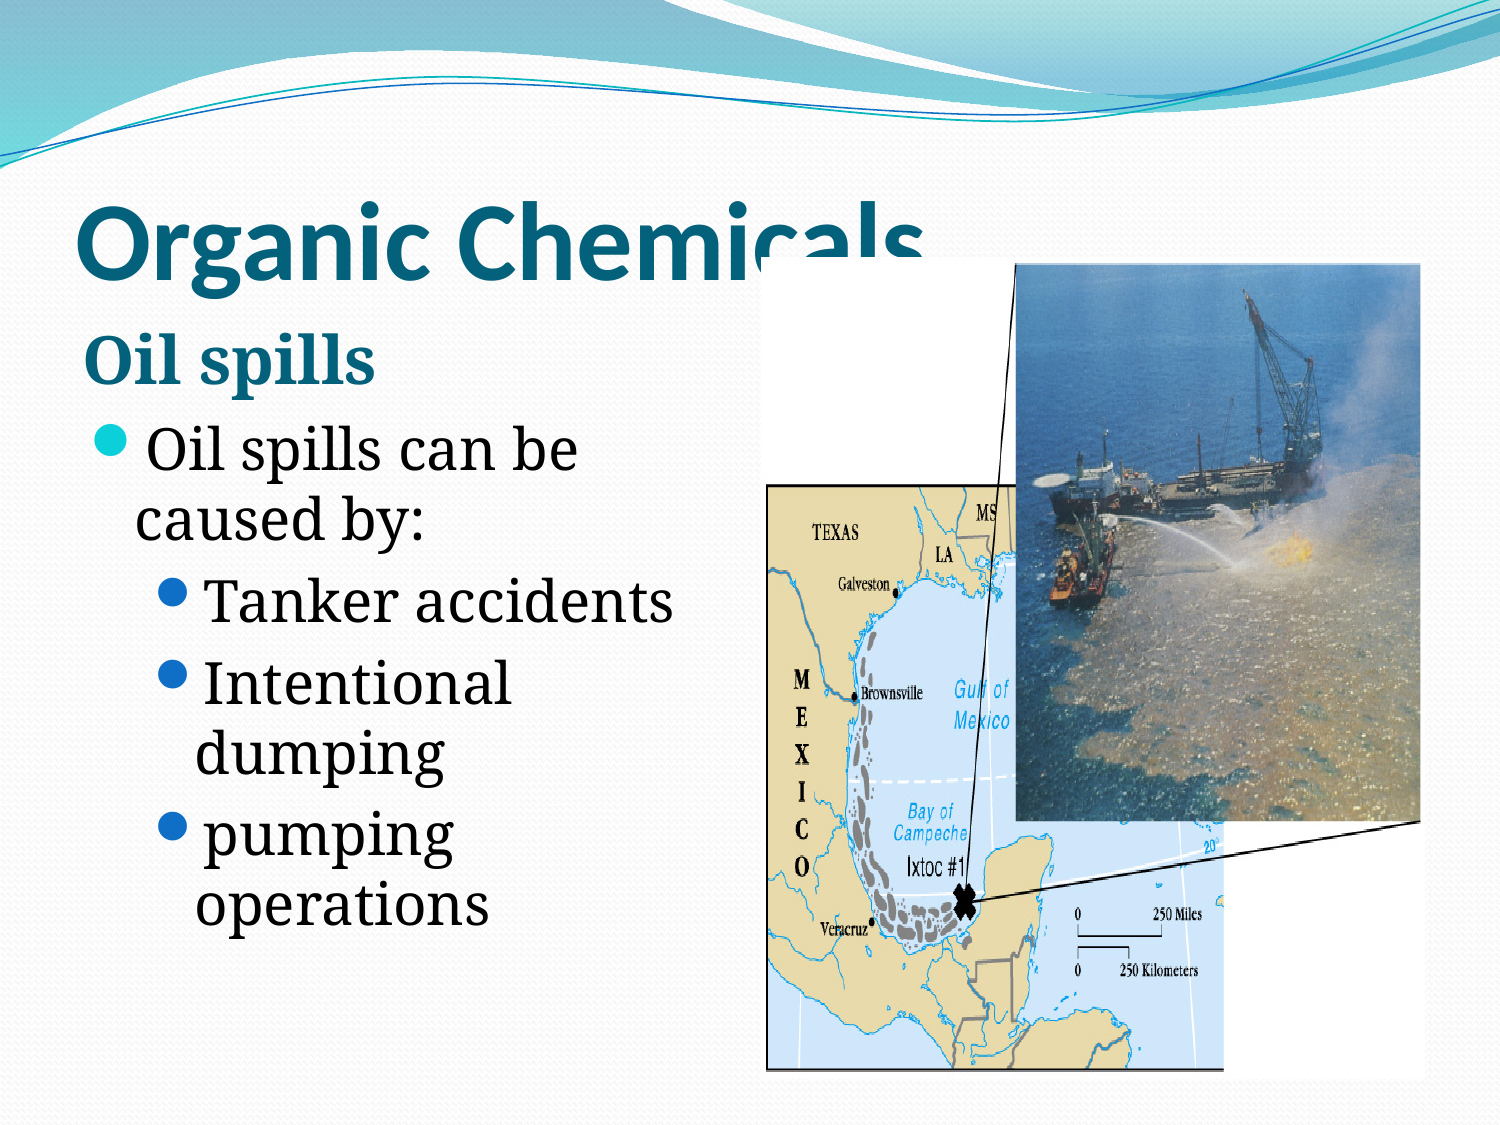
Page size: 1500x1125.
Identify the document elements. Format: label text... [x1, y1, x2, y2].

list Oil spills [75, 304, 738, 412]
list Oil spills can be caused by: Tanker accidents Intentional dumping pumping operations [75, 412, 738, 1044]
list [761, 257, 1426, 1079]
title Organic Chemicals [75, 115, 1425, 303]
